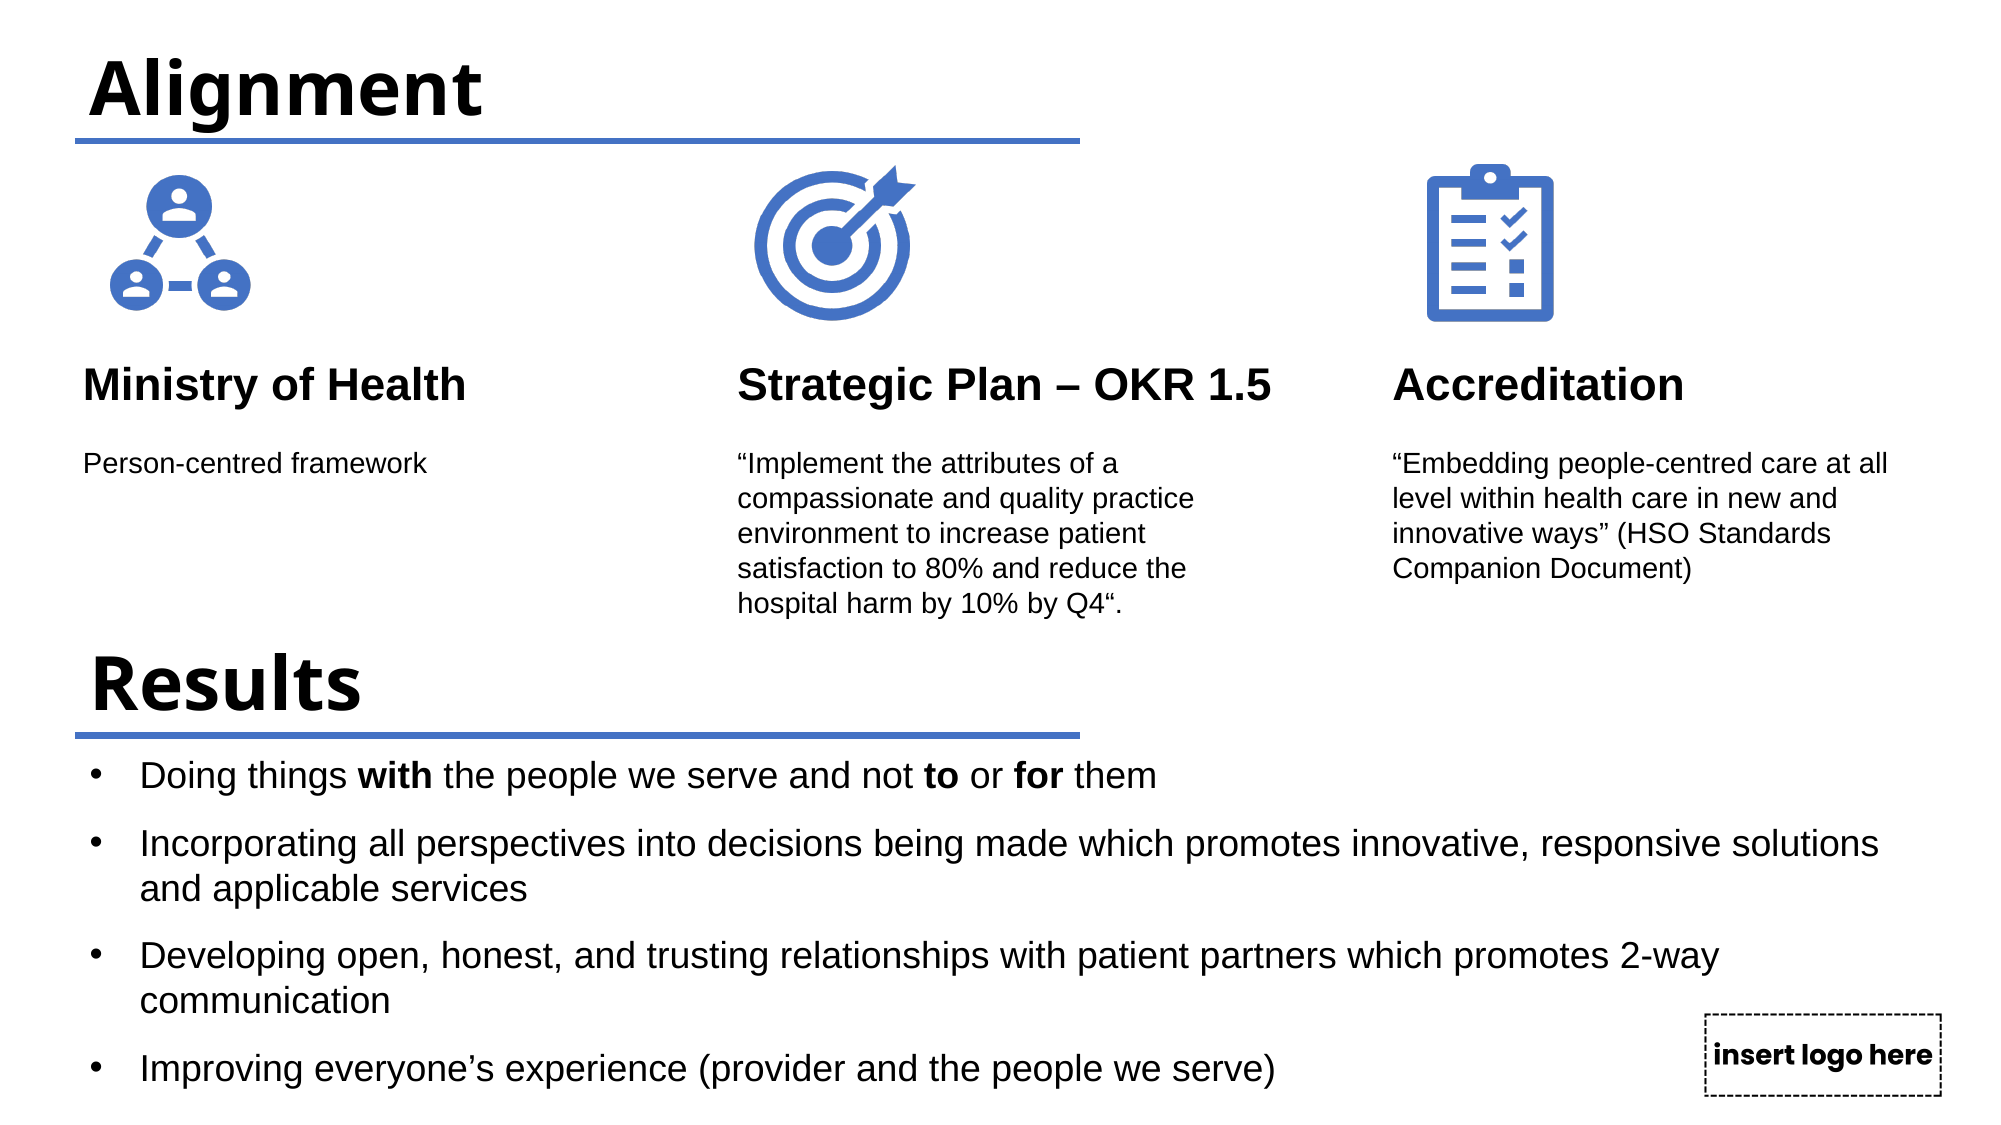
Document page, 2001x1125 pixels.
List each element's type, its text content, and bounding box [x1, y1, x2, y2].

title Results [74, 577, 1800, 743]
picture [1694, 1003, 1952, 1107]
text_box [81, 148, 1952, 610]
text_box Alignment [74, 0, 1800, 201]
text_box Doing things with the people we serve and not to or for them Incorporating all perspectives into decisions being made which promotes innovative, responsive solutions and applicable services Developing open, honest, and trusting relationships with patient partners which promotes 2-way communication Improving everyone’s experience (provider and the people we serve) [74, 743, 1952, 1097]
